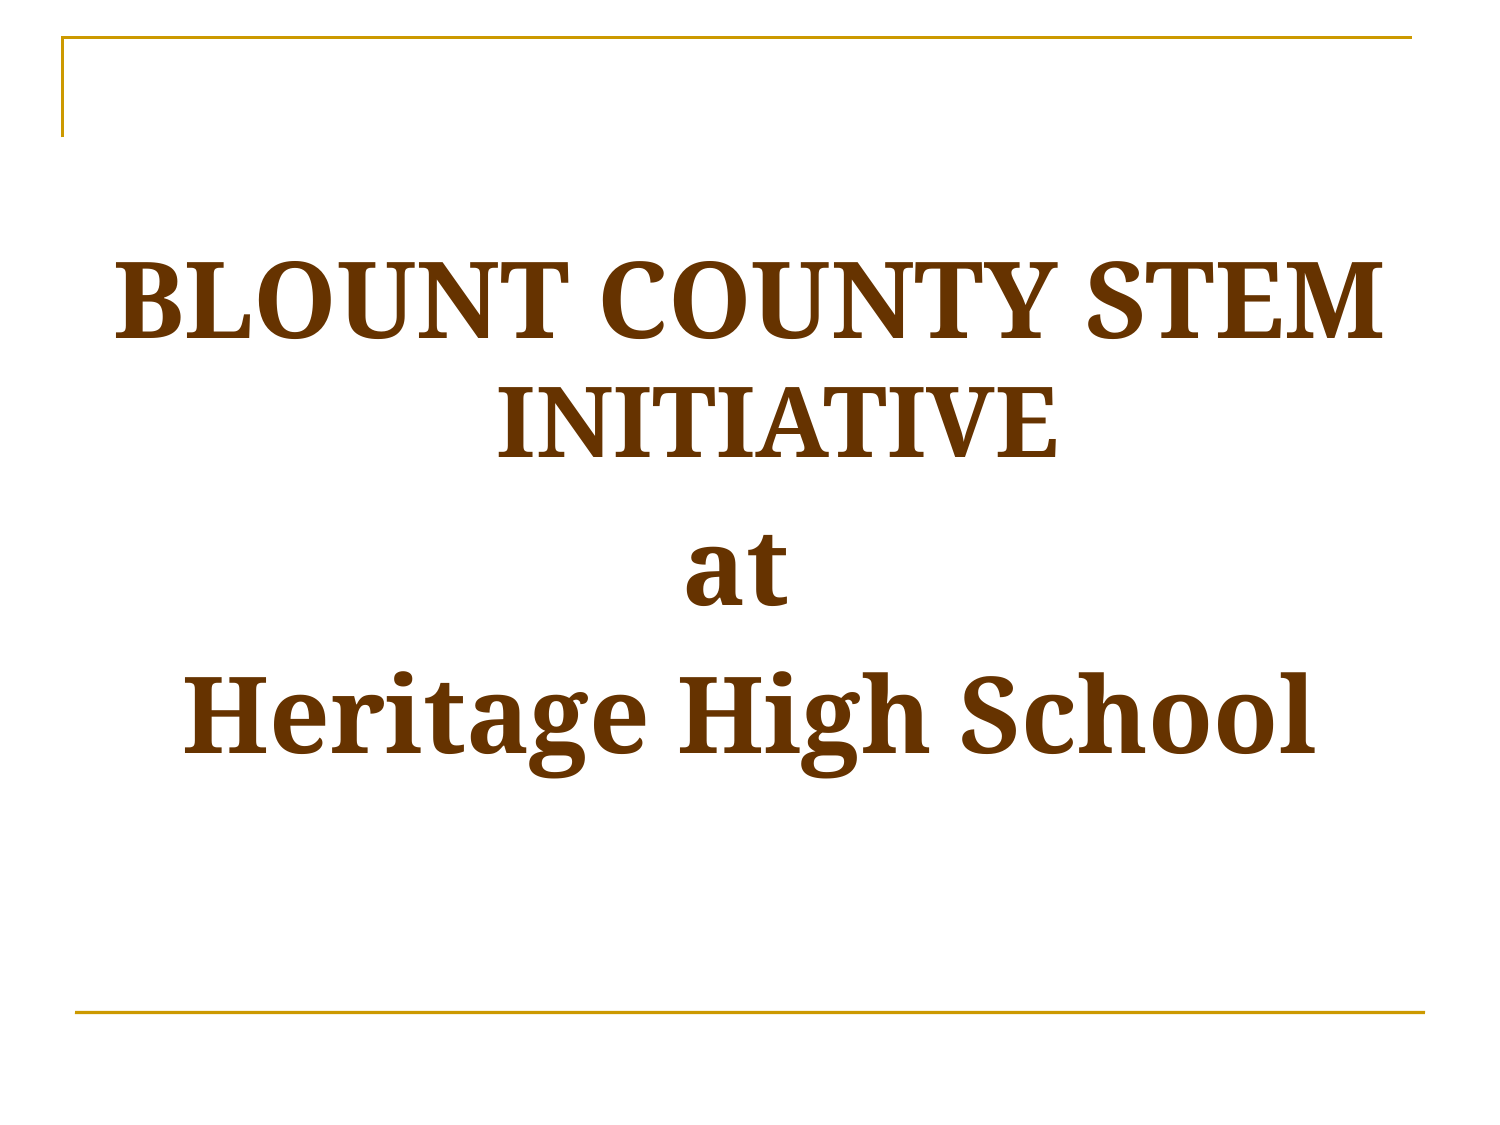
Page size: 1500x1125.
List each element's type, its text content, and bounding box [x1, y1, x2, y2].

list BLOUNT COUNTY STEM INITIATIVE at Heritage High School [74, 224, 1426, 968]
